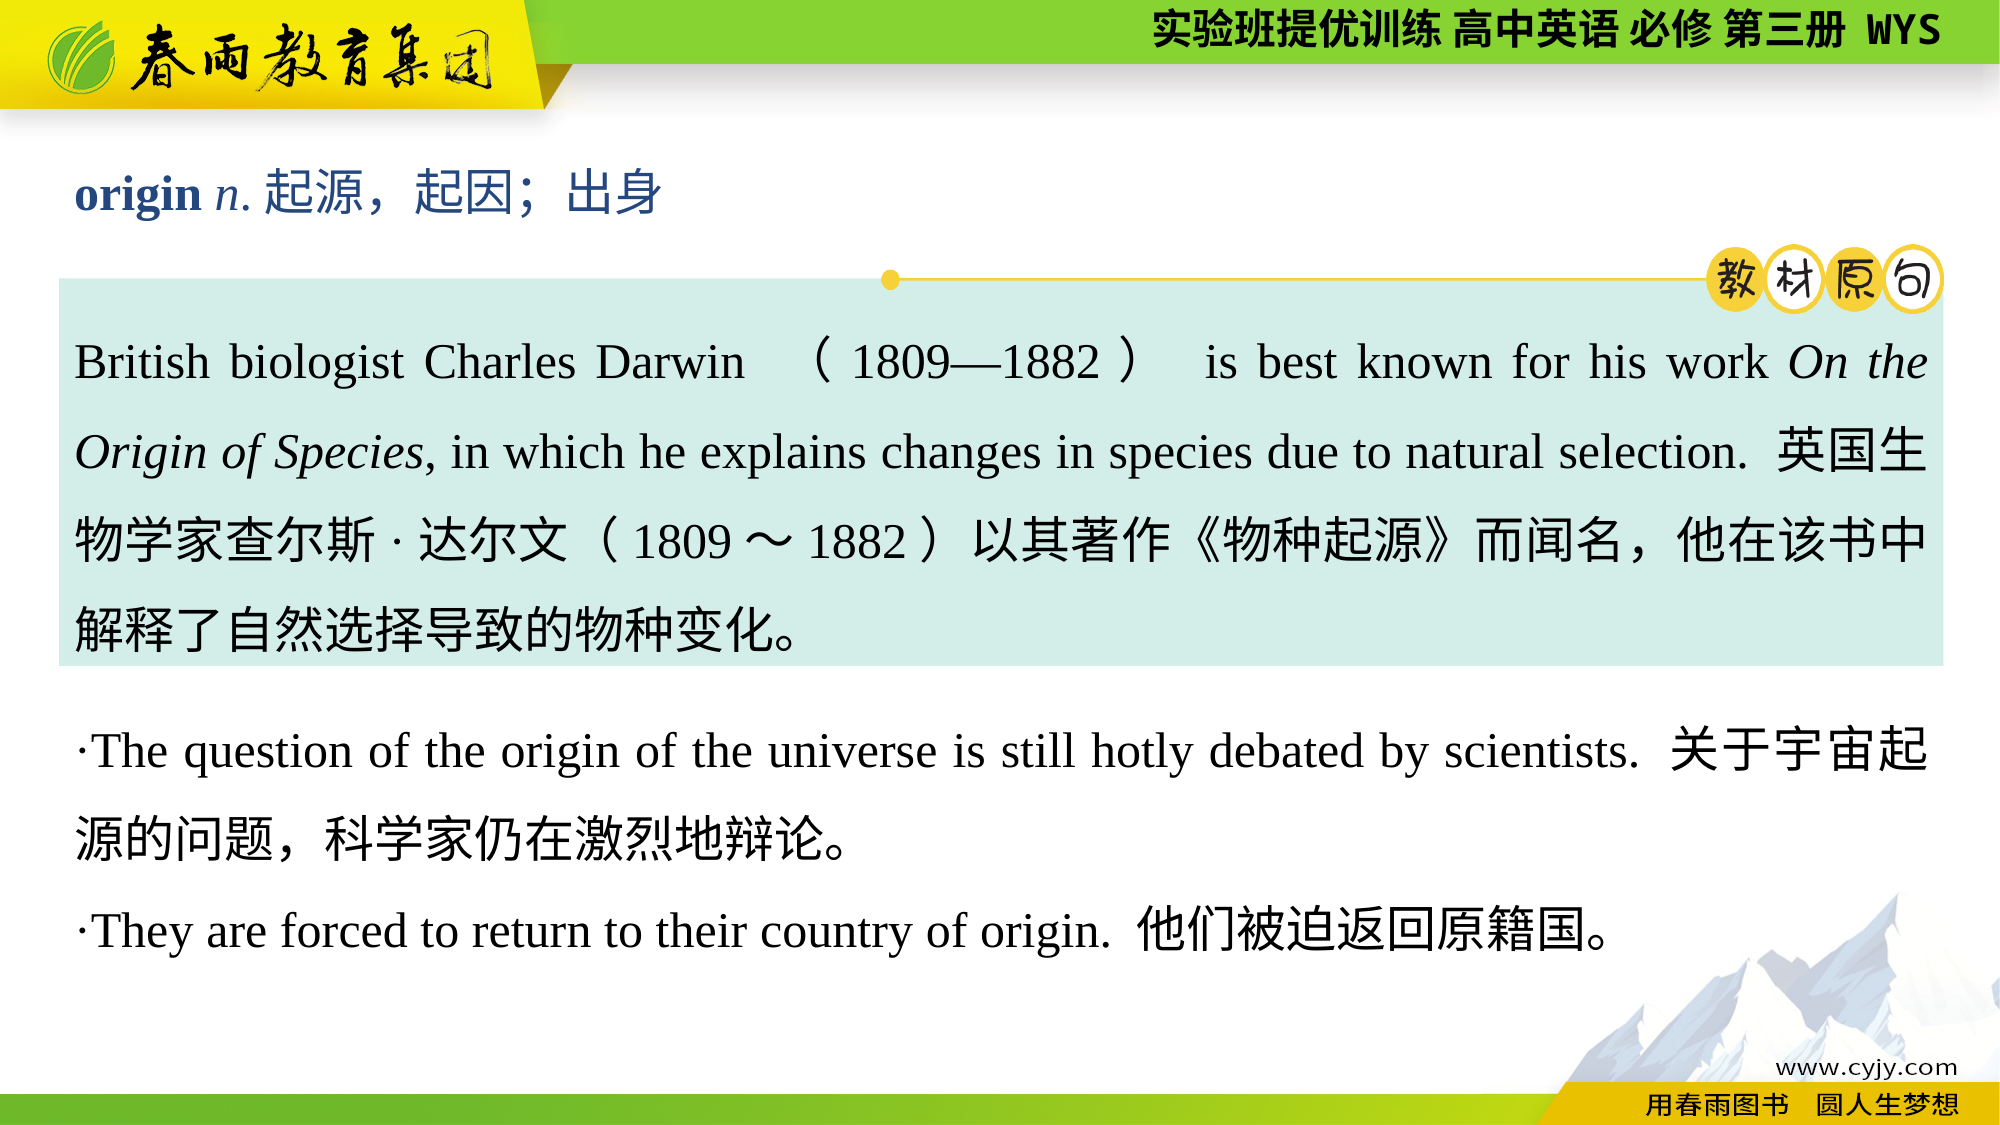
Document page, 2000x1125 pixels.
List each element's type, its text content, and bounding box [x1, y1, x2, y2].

text_box ·The question of the origin of the universe is still hotly debated by scientists. 关于宇宙起源的问题，科学家仍在激烈地辩论。 ·They are forced to return to their country of origin. 他们被迫返回原籍国。 [59, 680, 1944, 966]
list origin n.起源，起因；出身 [59, 122, 1944, 217]
picture [0, 0, 2000, 1125]
text_box British biologist Charles Darwin （1809—1882） is best known for his work On the Origin of Species, in which he explains changes in species due to natural selection. 英国生物学家查尔斯·达尔文（1809～1882）以其著作《物种起源》而闻名，他在该书中解释了自然选择导致的物种变化。 [59, 278, 1944, 666]
